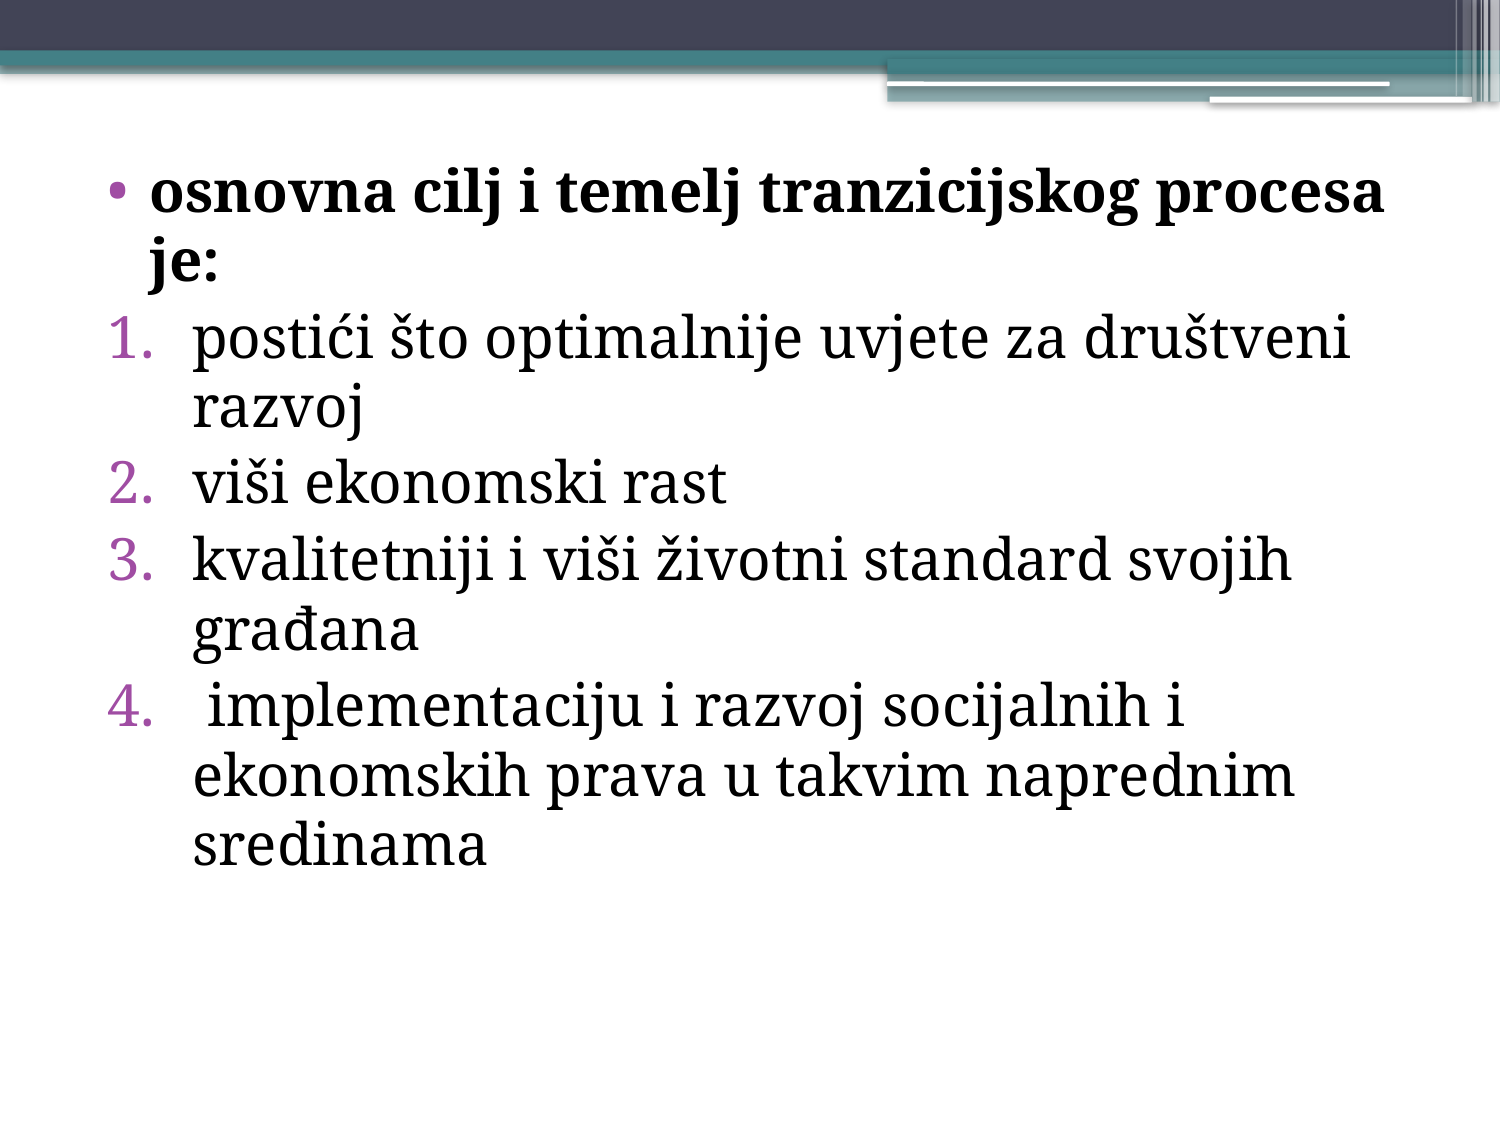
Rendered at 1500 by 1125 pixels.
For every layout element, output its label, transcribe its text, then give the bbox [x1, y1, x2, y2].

list osnovna cilj i temelj tranzicijskog procesa je: postići što optimalnije uvjete za društveni razvoj viši ekonomski rast kvalitetniji i viši životni standard svojih građana implementaciju i razvoj socijalnih i ekonomskih prava u takvim naprednim sredinama [75, 70, 1425, 1005]
